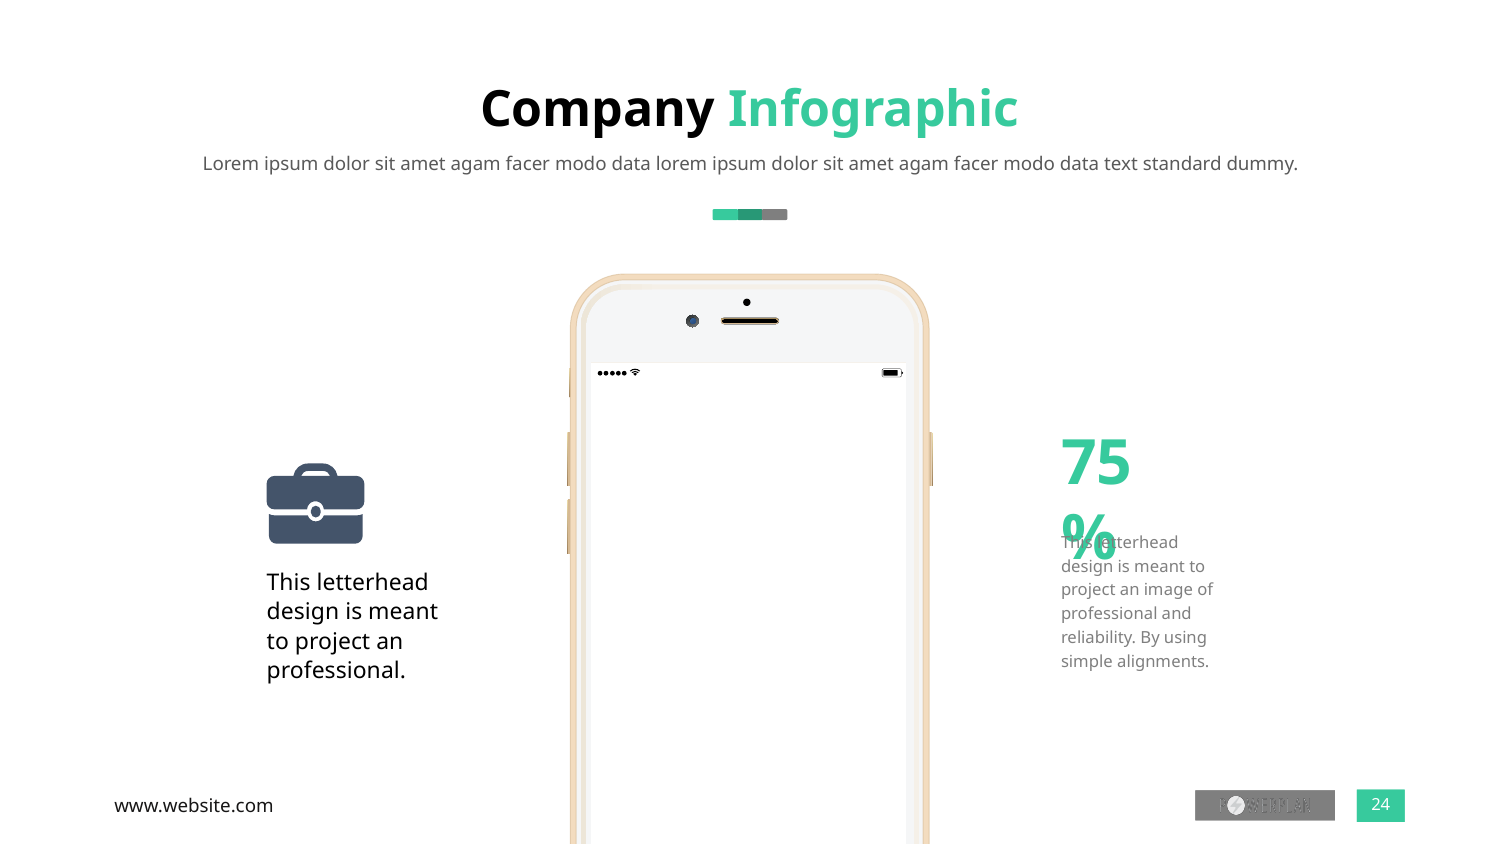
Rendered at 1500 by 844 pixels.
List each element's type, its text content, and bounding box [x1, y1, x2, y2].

picture [592, 364, 913, 844]
slide_number www.website.com [103, 782, 293, 827]
text_box [268, 514, 363, 544]
text_box [310, 505, 321, 518]
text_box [712, 208, 788, 221]
text_box This letterhead design is meant to project an image of professional and reliability. By using simple alignments. [1061, 554, 1234, 644]
title Company Infographic [103, 72, 1397, 148]
text_box [266, 463, 365, 510]
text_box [1195, 790, 1336, 821]
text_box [566, 273, 934, 844]
list Lorem ipsum dolor sit amet agam facer modo data lorem ipsum dolor sit amet agam facer modo data text standard dummy. [103, 148, 1397, 181]
slide_number ‹#› [1356, 789, 1405, 822]
text_box This letterhead design is meant to project an professional. [266, 544, 439, 705]
text_box 75% [1060, 450, 1189, 543]
